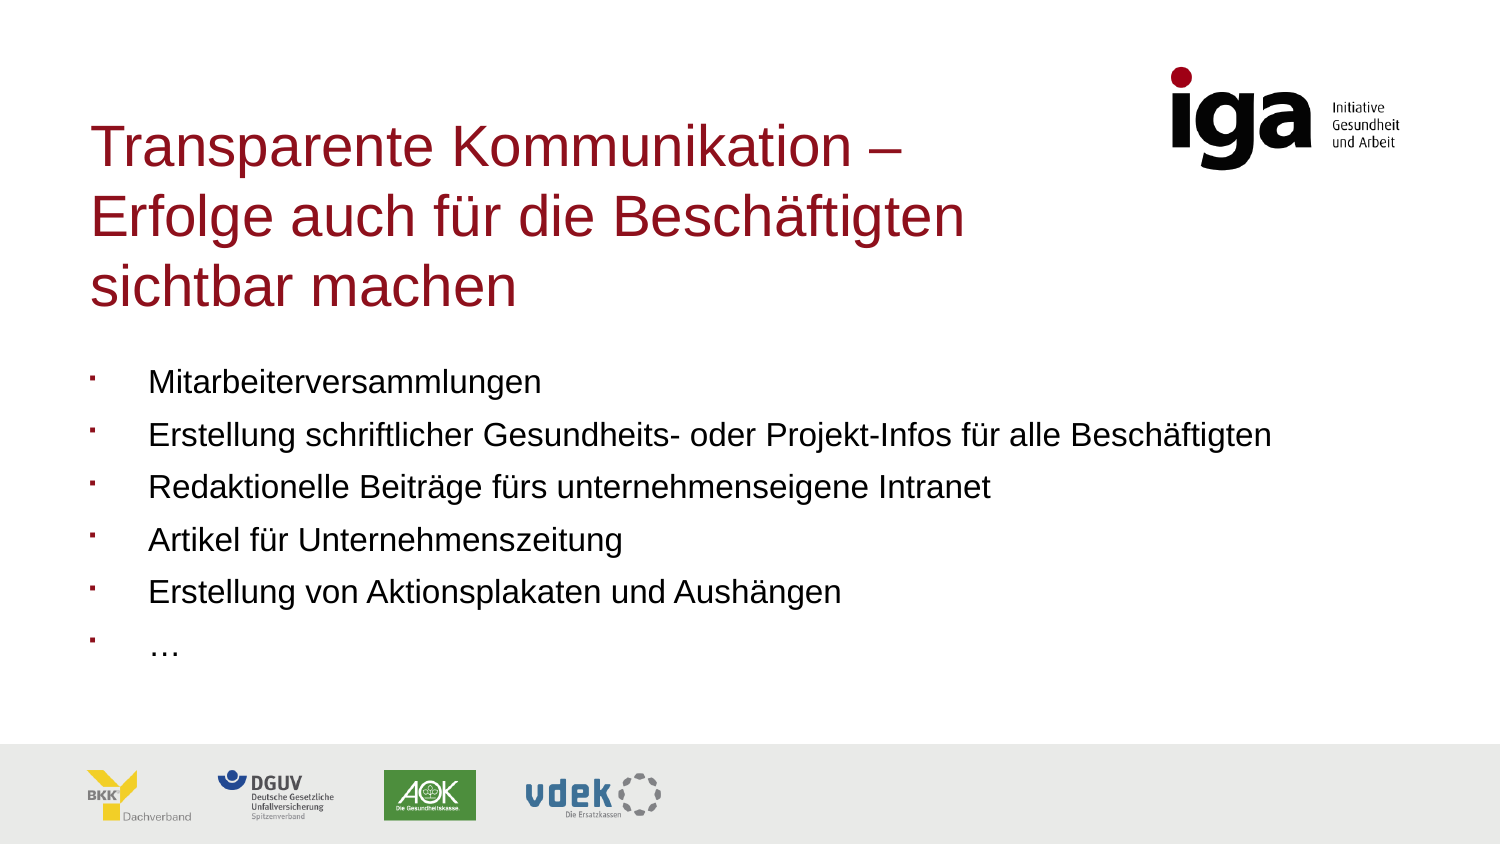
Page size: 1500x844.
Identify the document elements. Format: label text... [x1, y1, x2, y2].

list Mitarbeiterversammlungen Erstellung schriftlicher Gesundheits- oder Projekt-Infos für alle Beschäftigten Redaktionelle Beiträge fürs unternehmenseigene Intranet Artikel für Unternehmenszeitung Erstellung von Aktionsplakaten und Aushängen … [73, 353, 1424, 685]
title Transparente Kommunikation – Erfolge auch für die Beschäftigten sichtbar machen [75, 100, 1213, 327]
